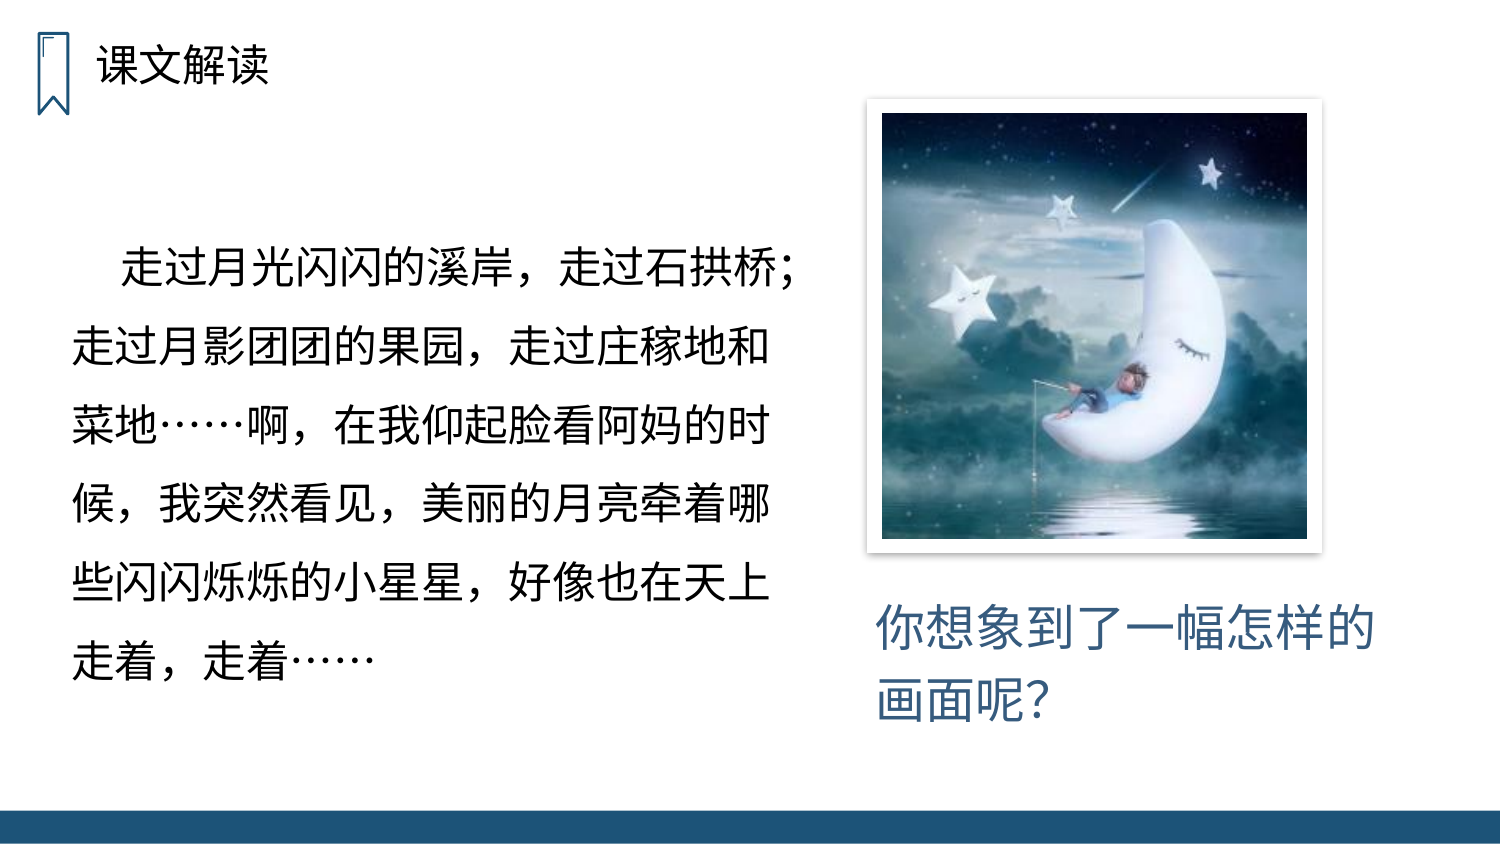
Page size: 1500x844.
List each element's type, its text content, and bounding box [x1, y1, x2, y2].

text_box 走过月光闪闪的溪岸，走过石拱桥；走过月影团团的果园，走过庄稼地和菜地……啊，在我仰起脸看阿妈的时候，我突然看见，美丽的月亮牵着哪些闪闪烁烁的小星星，好像也在天上走着，走着…… [59, 207, 825, 692]
text_box 课文解读 [83, 32, 282, 96]
text_box 你想象到了一幅怎样的画面呢？ [864, 578, 1422, 734]
picture [881, 113, 1308, 539]
